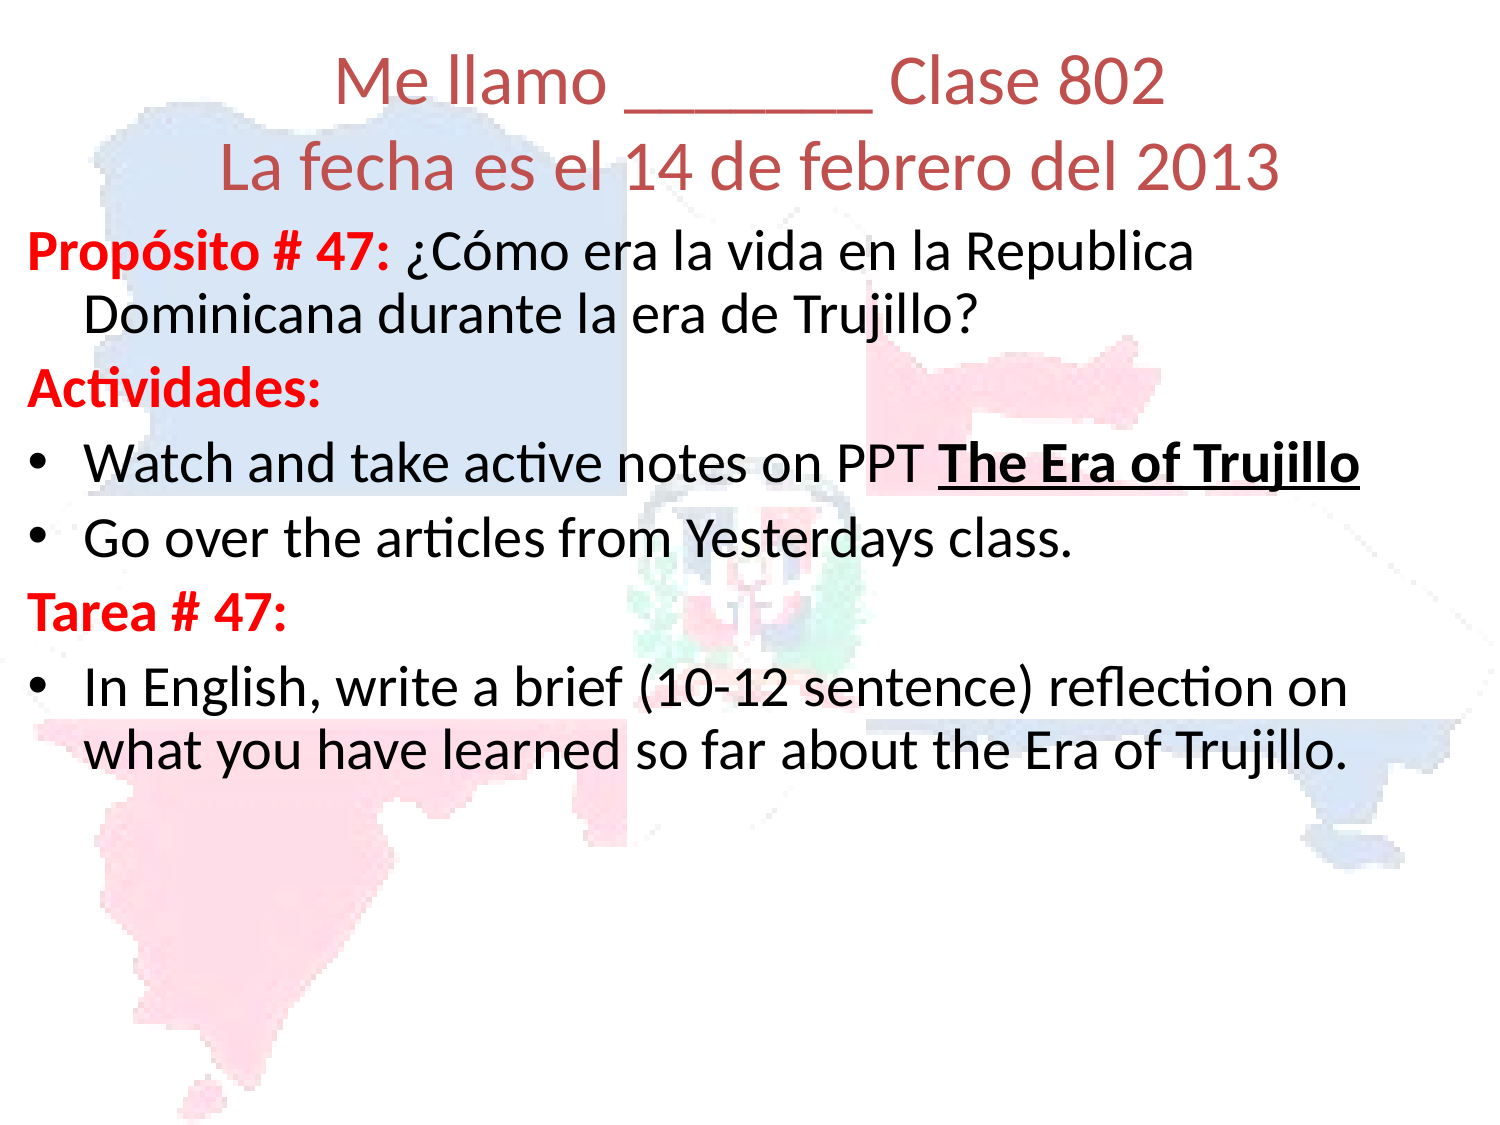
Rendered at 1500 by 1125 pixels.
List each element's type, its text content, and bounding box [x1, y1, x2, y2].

picture [0, 91, 1500, 1125]
title Me llamo _______ Clase 802 La fecha es el 14 de febrero del 2013 [37, 24, 1463, 89]
